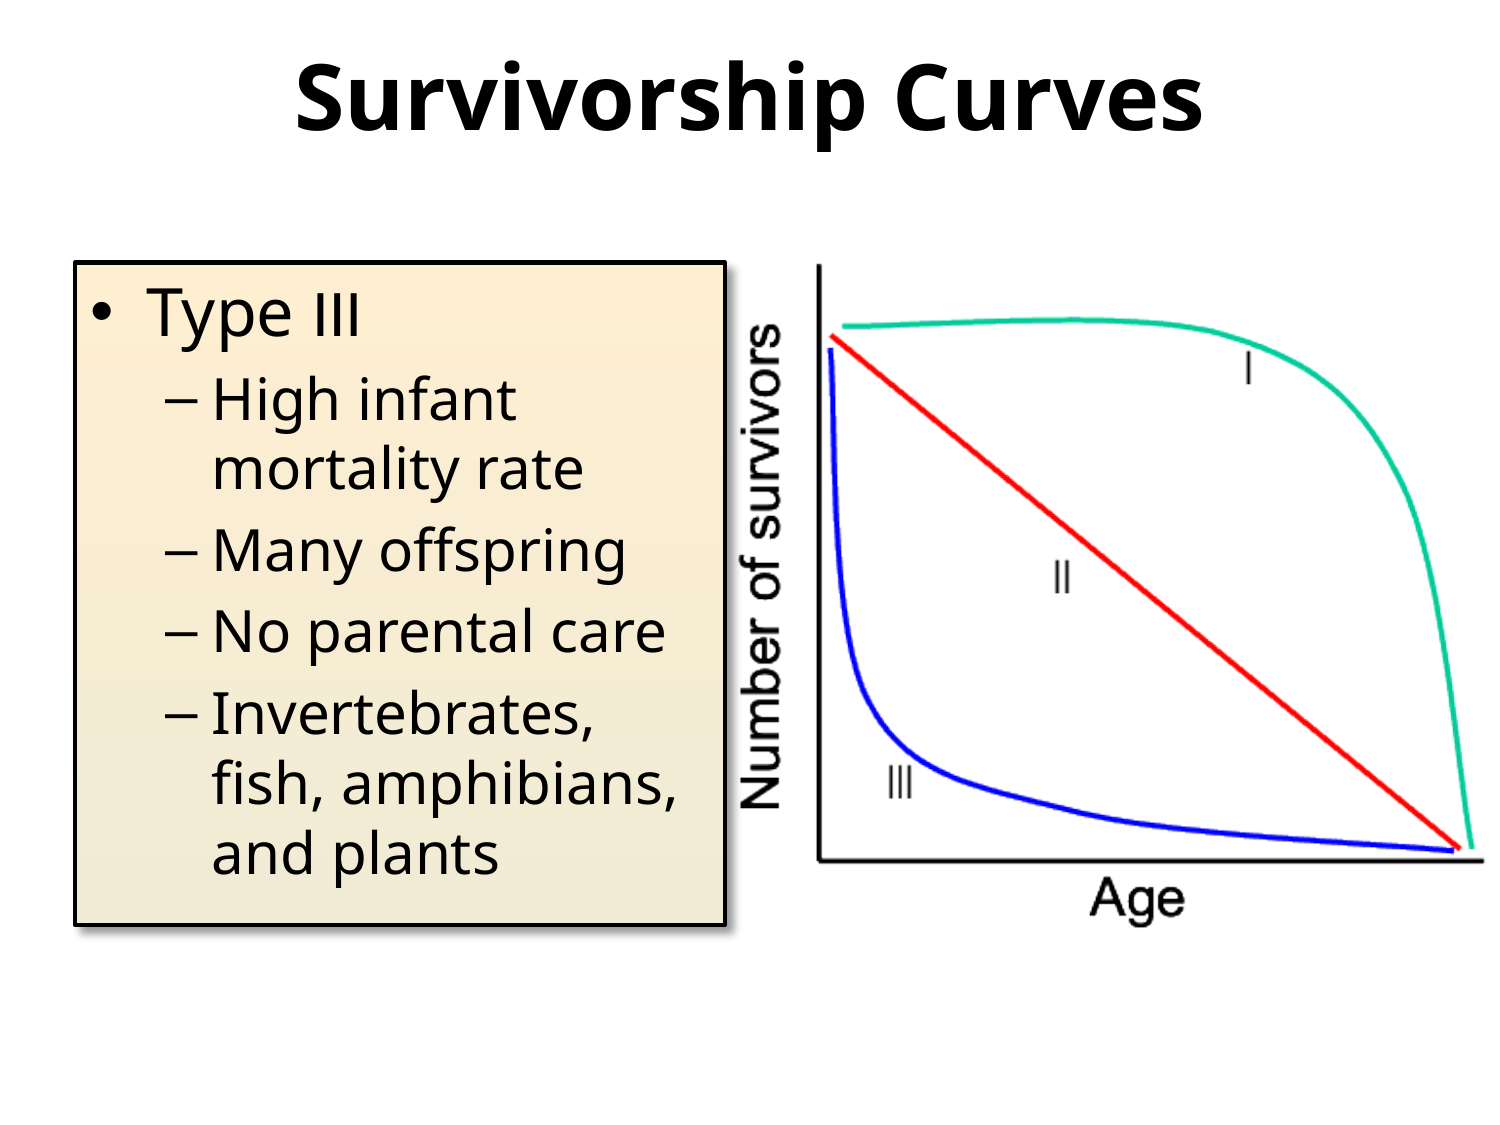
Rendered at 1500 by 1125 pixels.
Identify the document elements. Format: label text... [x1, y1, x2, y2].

title Survivorship Curves [75, 0, 1425, 188]
picture [724, 262, 1490, 938]
list Type III High infant mortality rate Many offspring No parental care Invertebrates, fish, amphibians, and plants [75, 262, 722, 925]
